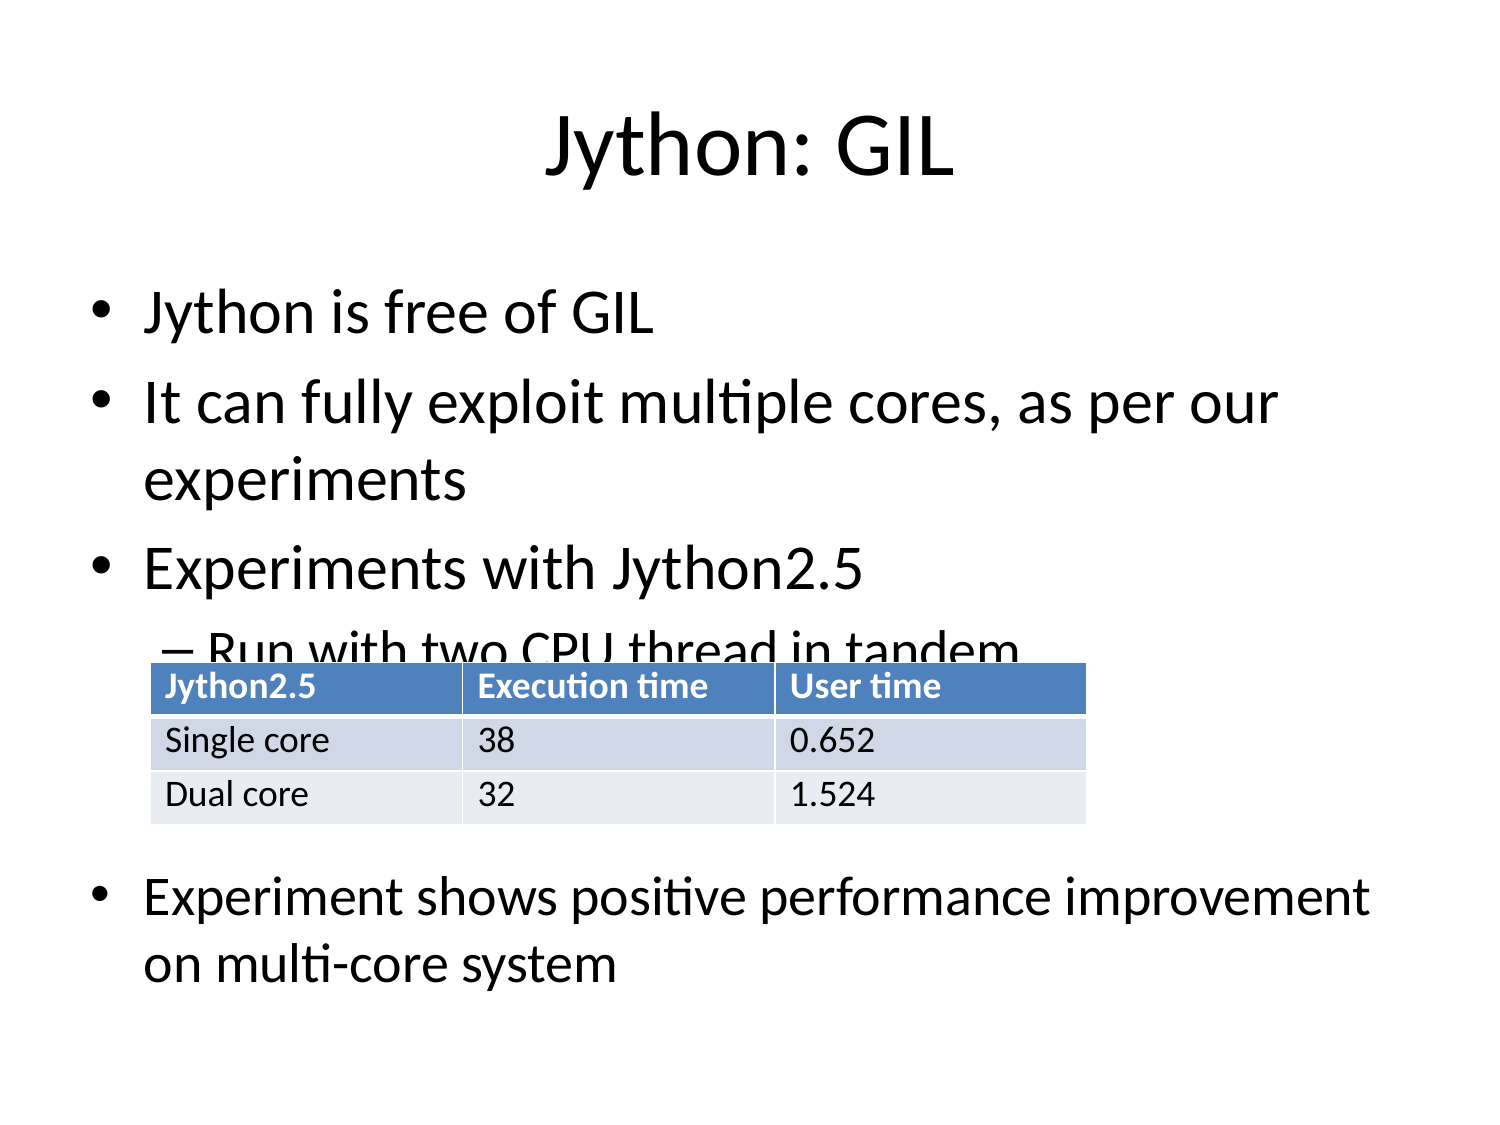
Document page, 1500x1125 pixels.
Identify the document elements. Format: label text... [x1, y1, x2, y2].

table_cell 0.652 [776, 719, 1086, 770]
table_header Execution time [463, 663, 774, 714]
list Jython is free of GIL It can fully exploit multiple cores, as per our experiments Experiments with Jython2.5 Run with two CPU thread in tandem Experiment shows positive performance improvement on multi-core system [75, 262, 1425, 1005]
title Jython: GIL [75, 45, 1425, 233]
table_cell Single core [151, 719, 462, 770]
table_cell 1.524 [776, 772, 1086, 824]
table_cell 32 [463, 772, 774, 824]
table_header Jython2.5 [151, 663, 462, 714]
table_cell Dual core [151, 772, 462, 824]
table_header User time [776, 663, 1086, 714]
table_cell 38 [463, 719, 774, 770]
